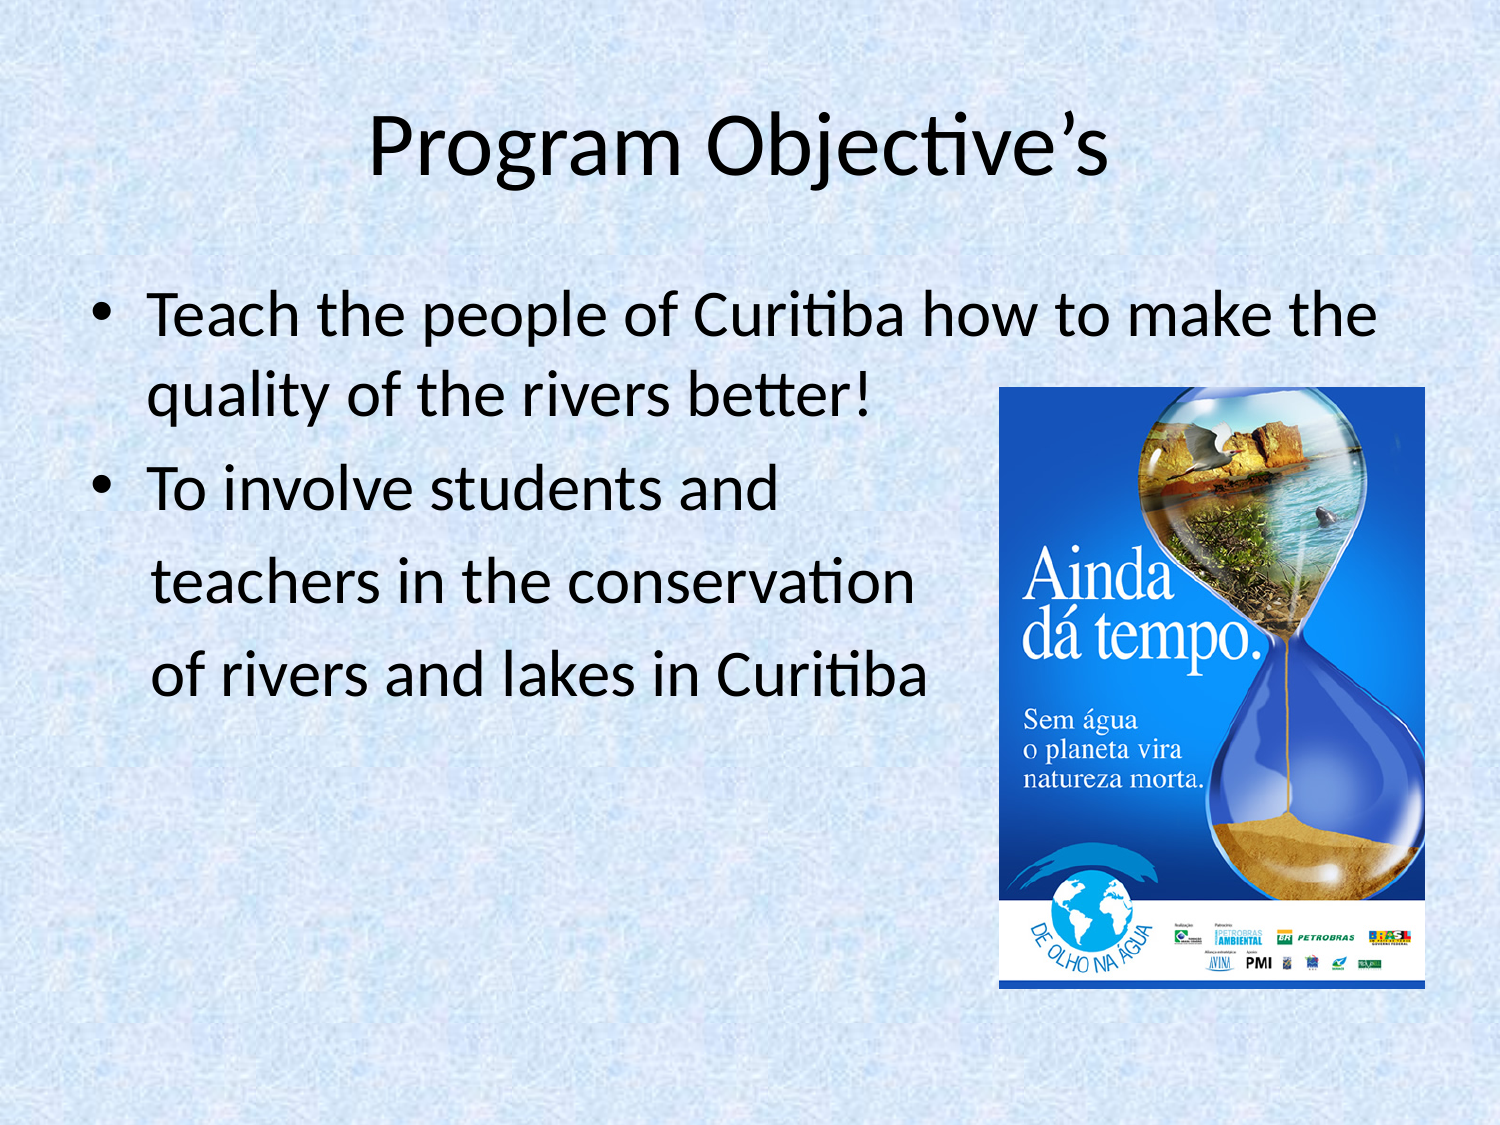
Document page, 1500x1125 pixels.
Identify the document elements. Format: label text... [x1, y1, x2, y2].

picture [0, 0, 1500, 1125]
title Program Objective’s [75, 45, 1425, 233]
list Teach the people of Curitiba how to make the quality of the rivers better! To involve students and teachers in the conservation of rivers and lakes in Curitiba [75, 262, 1425, 1005]
